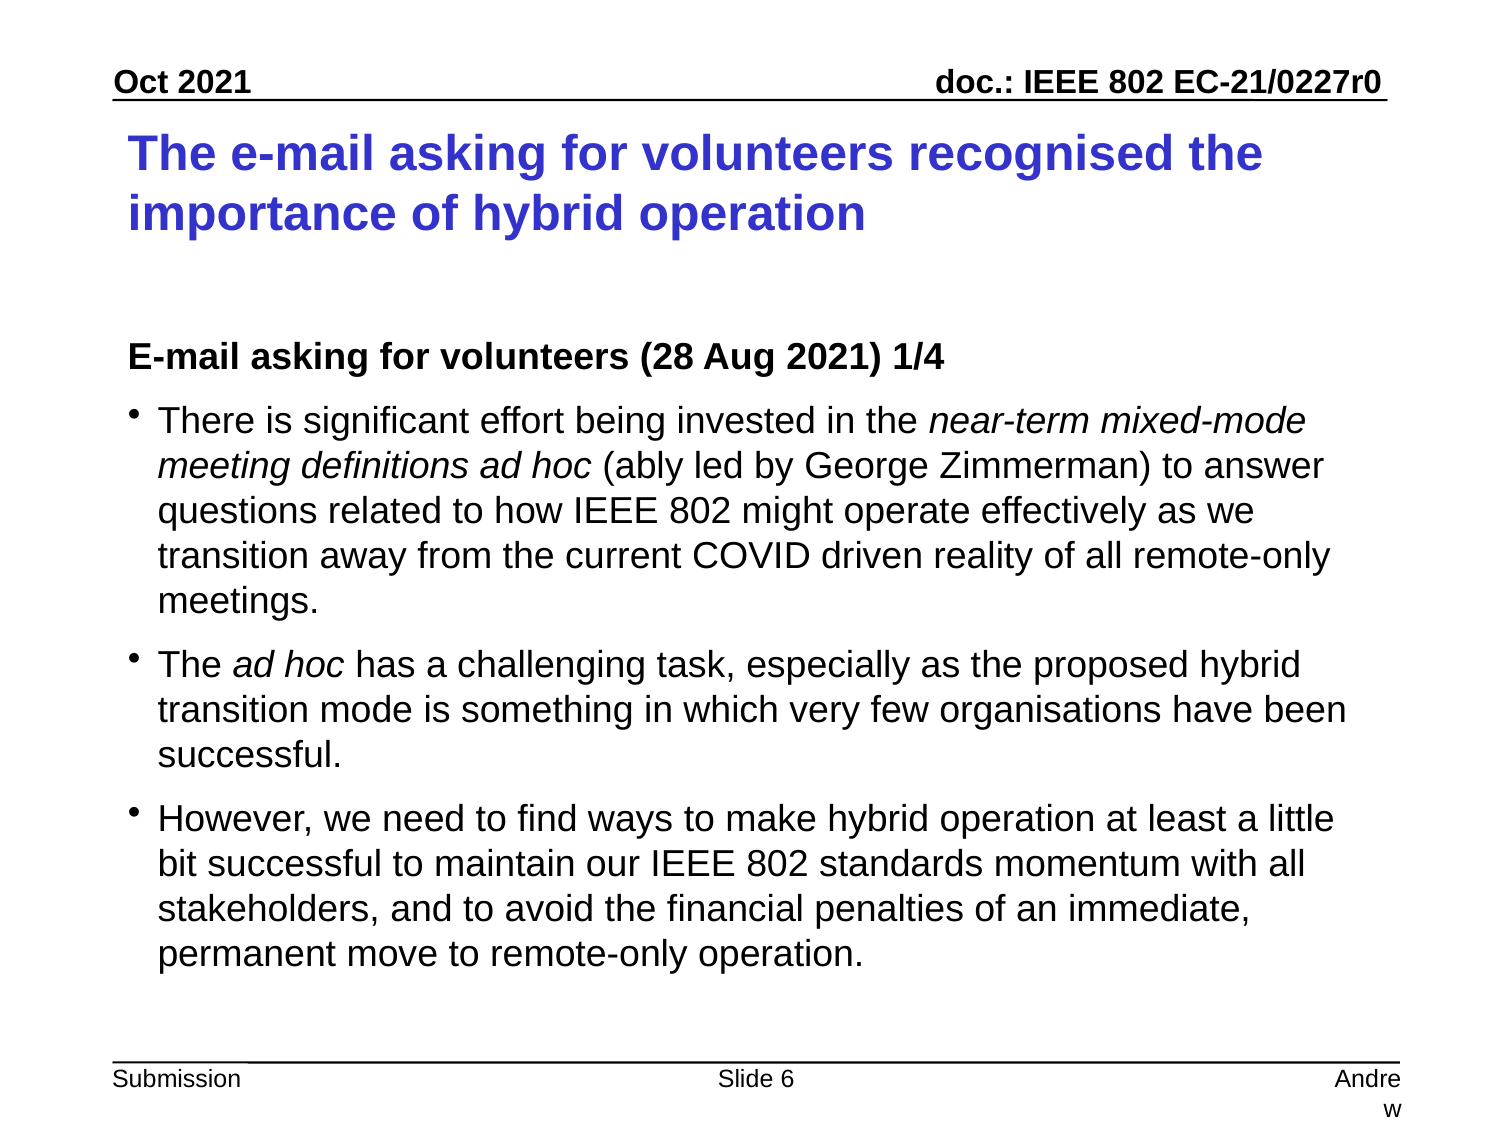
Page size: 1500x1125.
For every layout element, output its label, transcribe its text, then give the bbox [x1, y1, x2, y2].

slide_number Slide 6 [709, 1061, 803, 1093]
footer Andrew Myles, Cisco [1320, 1061, 1402, 1093]
title The e-mail asking for volunteers recognised the importance of hybrid operation [112, 112, 1388, 288]
list E-mail asking for volunteers (28 Aug 2021) 1/4 There is significant effort being invested in the near-term mixed-mode meeting definitions ad hoc (ably led by George Zimmerman) to answer questions related to how IEEE 802 might operate effectively as we transition away from the current COVID driven reality of all remote-only meetings. The ad hoc has a challenging task, especially as the proposed hybrid transition mode is something in which very few organisations have been successful. However, we need to find ways to make hybrid operation at least a little bit successful to maintain our IEEE 802 standards momentum with all stakeholders, and to avoid the financial penalties of an immediate, permanent move to remote-only operation. [112, 324, 1388, 1000]
